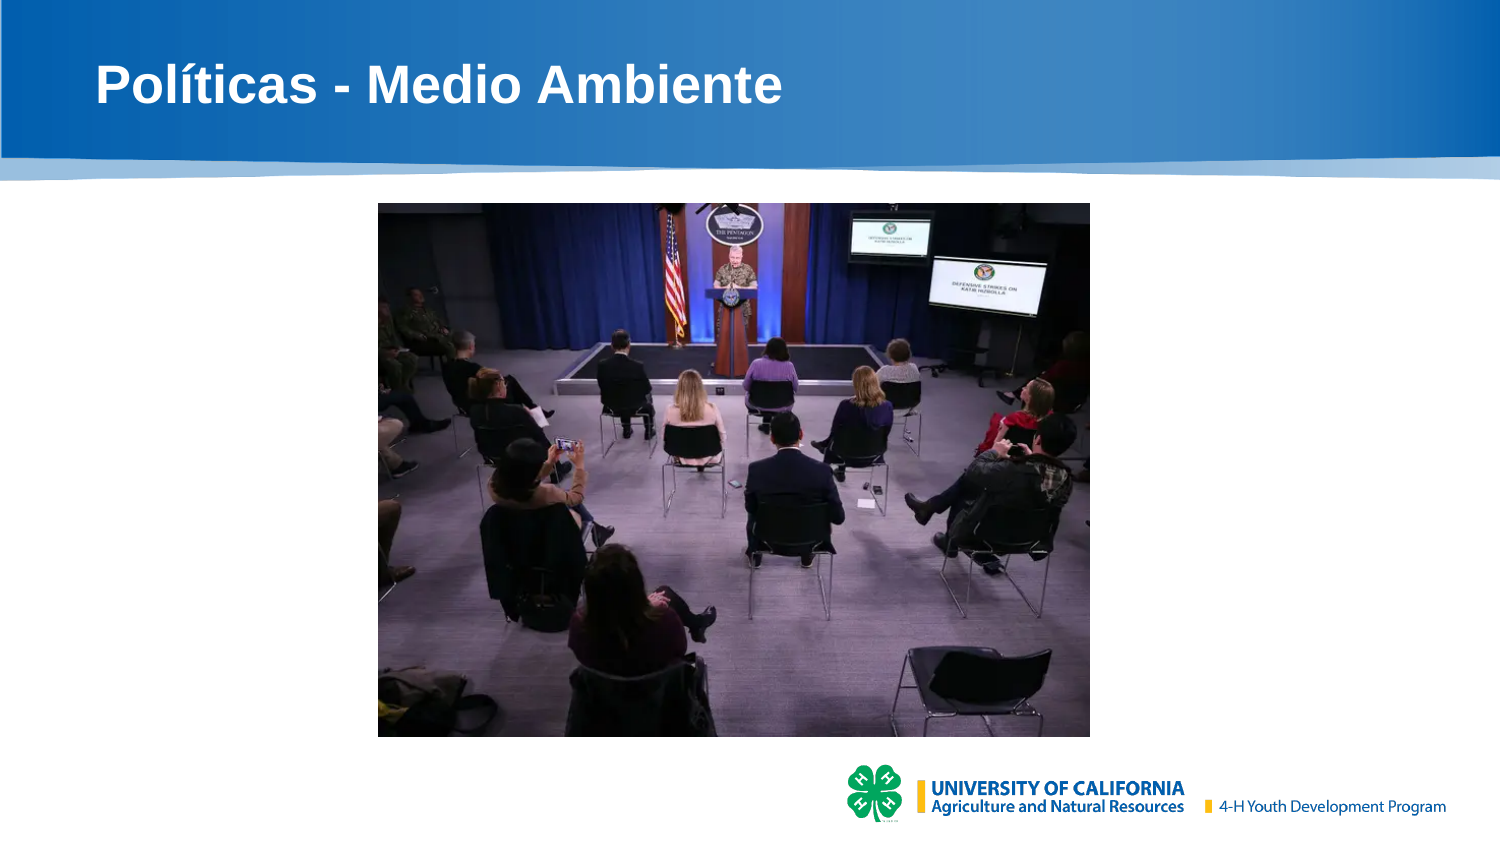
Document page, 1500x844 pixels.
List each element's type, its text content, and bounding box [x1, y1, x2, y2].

title Políticas - Medio Ambiente [84, 38, 1416, 133]
picture [844, 760, 1451, 825]
picture [378, 203, 1090, 738]
picture [0, 0, 1500, 197]
